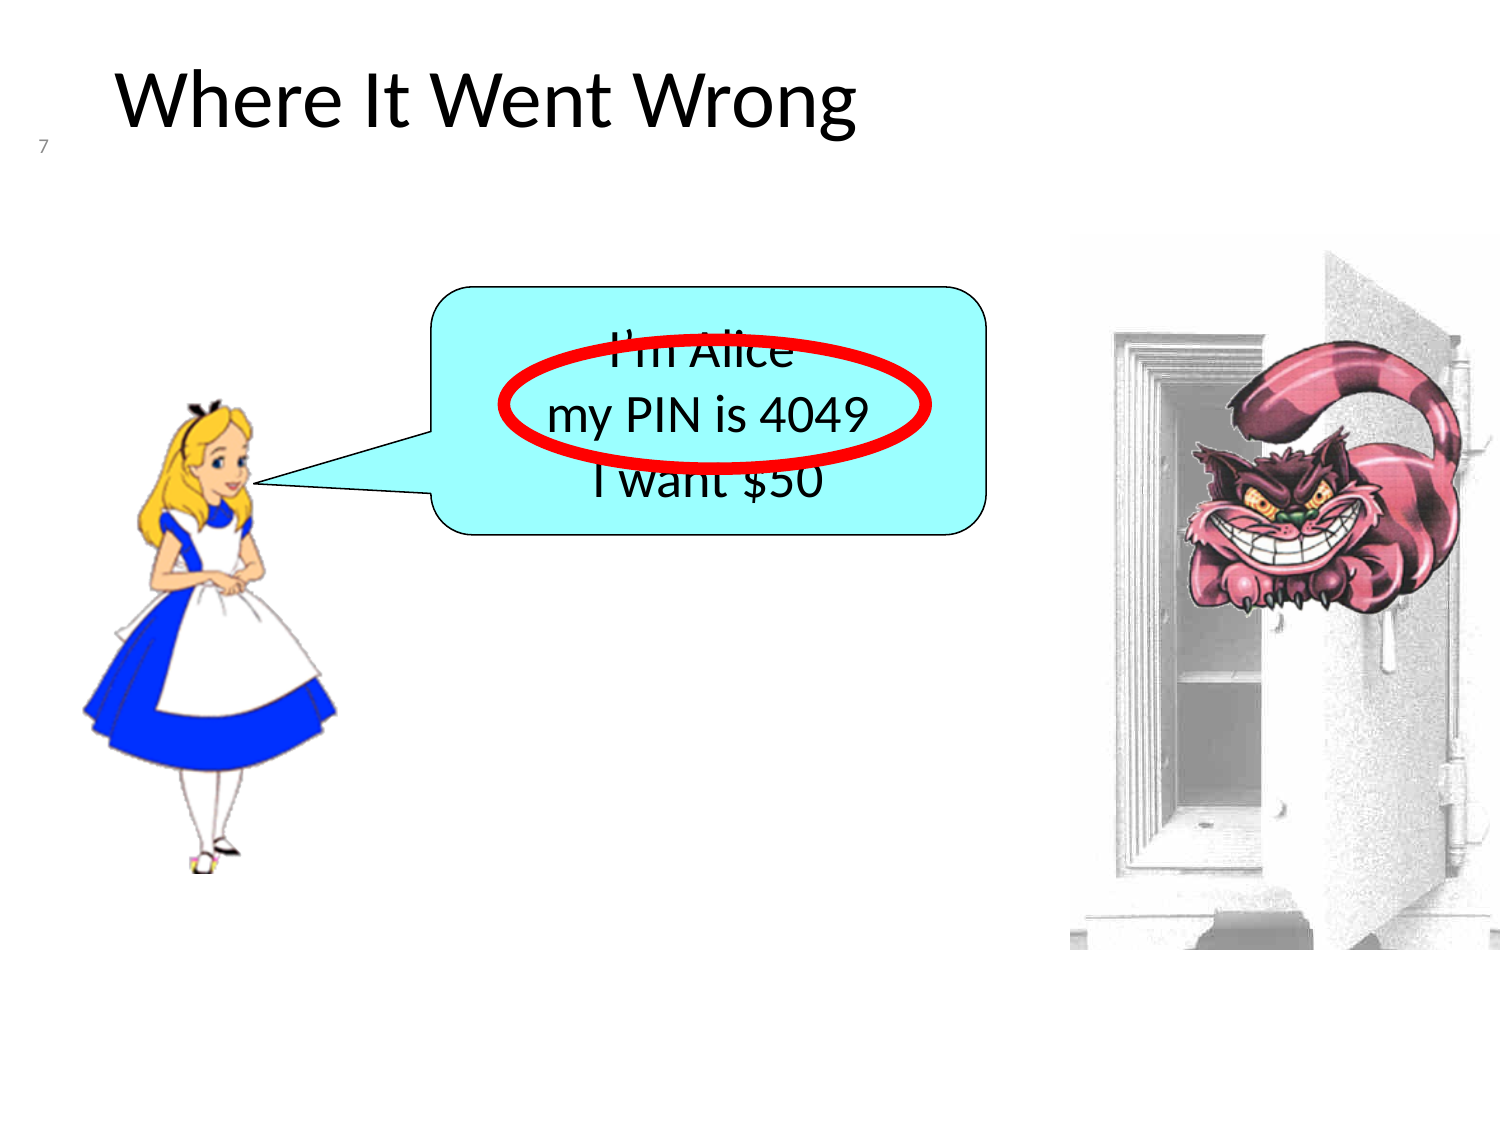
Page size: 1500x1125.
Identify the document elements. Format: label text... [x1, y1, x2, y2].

text_box I’m Alice my PIN is 4049 I want $50 [343, 286, 987, 535]
title Where It Went Wrong [100, 36, 1102, 200]
text_box [501, 337, 928, 471]
picture [1069, 234, 1500, 950]
picture [81, 398, 339, 874]
